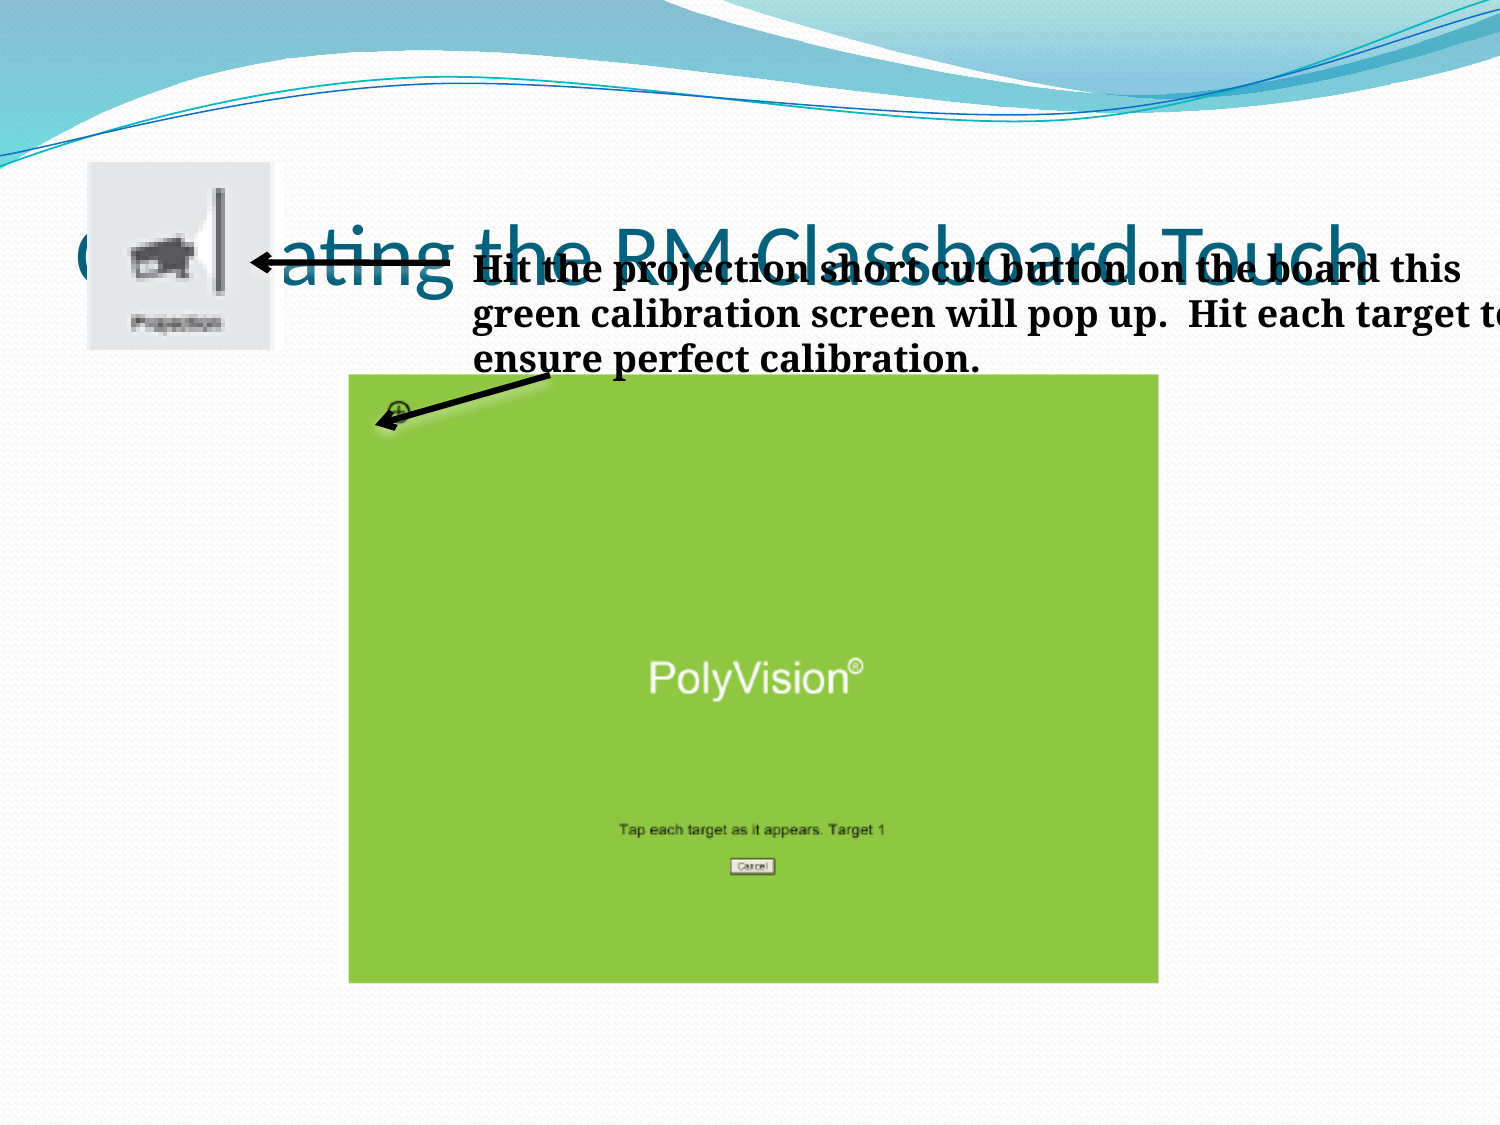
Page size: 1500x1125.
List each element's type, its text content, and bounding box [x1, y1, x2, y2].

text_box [374, 374, 551, 426]
title Calibrating the RM Classboard Touch [75, 115, 1425, 303]
picture [87, 162, 285, 351]
text_box Hit the projection short cut button on the board this green calibration screen will pop up. Hit each target to ensure perfect calibration. [457, 237, 1500, 388]
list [338, 370, 1162, 985]
